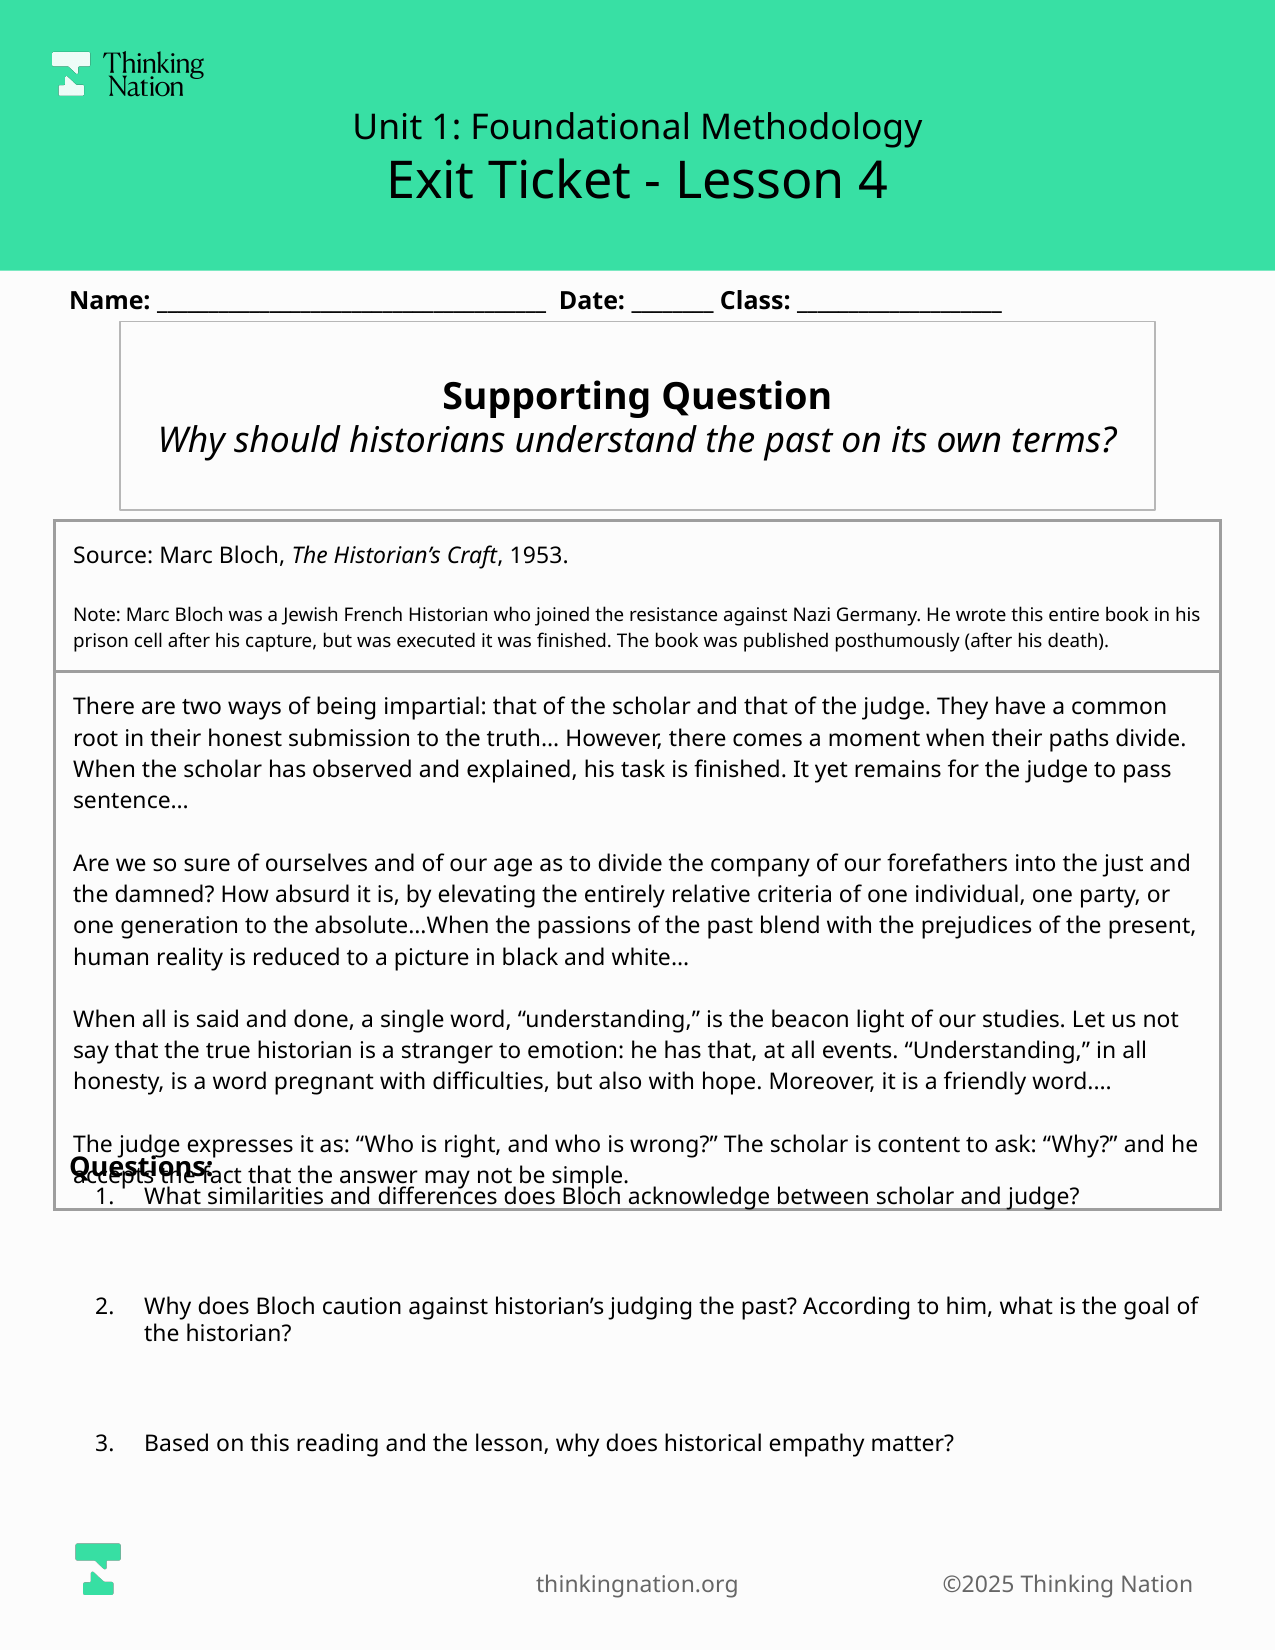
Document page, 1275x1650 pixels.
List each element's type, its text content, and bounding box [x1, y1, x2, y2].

table_cell There are two ways of being impartial: that of the scholar and that of the judge. They have a common root in their honest submission to the truth… However, there comes a moment when their paths divide. When the scholar has observed and explained, his task is finished. It yet remains for the judge to pass sentence… Are we so sure of ourselves and of our age as to divide the company of our forefathers into the just and the damned? How absurd it is, by elevating the entirely relative criteria of one individual, one party, or one generation to the absolute…When the passions of the past blend with the prejudices of the present, human reality is reduced to a picture in black and white… When all is said and done, a single word, “understanding,” is the beacon light of our studies. Let us not say that the true historian is a stranger to emotion: he has that, at all events. “Understanding,” in all honesty, is a word pregnant with difficulties, but also with hope. Moreover, it is a friendly word.… The judge expresses it as: “Who is right, and who is wrong?” The scholar is content to ask: “Why?” and he accepts the fact that the answer may not be simple. [56, 673, 1219, 1134]
table_header Source: Marc Bloch, The Historian’s Craft, 1953. Note: Marc Bloch was a Jewish French Historian who joined the resistance against Nazi Germany. He wrote this entire book in his prison cell after his capture, but was executed it was finished. The book was published posthumously (after his death). [56, 522, 1219, 670]
text_box Unit 1: Foundational Methodology Exit Ticket - Lesson 4 [0, 0, 1275, 271]
text_box Supporting Question Why should historians understand the past on its own terms? [119, 330, 1156, 510]
text_box Name: ______________________________________ Date: ________ Class: ____________________ [54, 270, 1221, 330]
text_box Questions: What similarities and differences does Bloch acknowledge between scholar and judge? Why does Bloch caution against historian’s judging the past? According to him, what is the goal of the historian? Based on this reading and the lesson, why does historical empathy matter? [54, 1134, 1221, 1554]
picture [62, 1533, 134, 1605]
picture [35, 37, 210, 110]
text_box thinkingnation.org [486, 1554, 789, 1605]
text_box ©2025 Thinking Nation [907, 1554, 1210, 1605]
